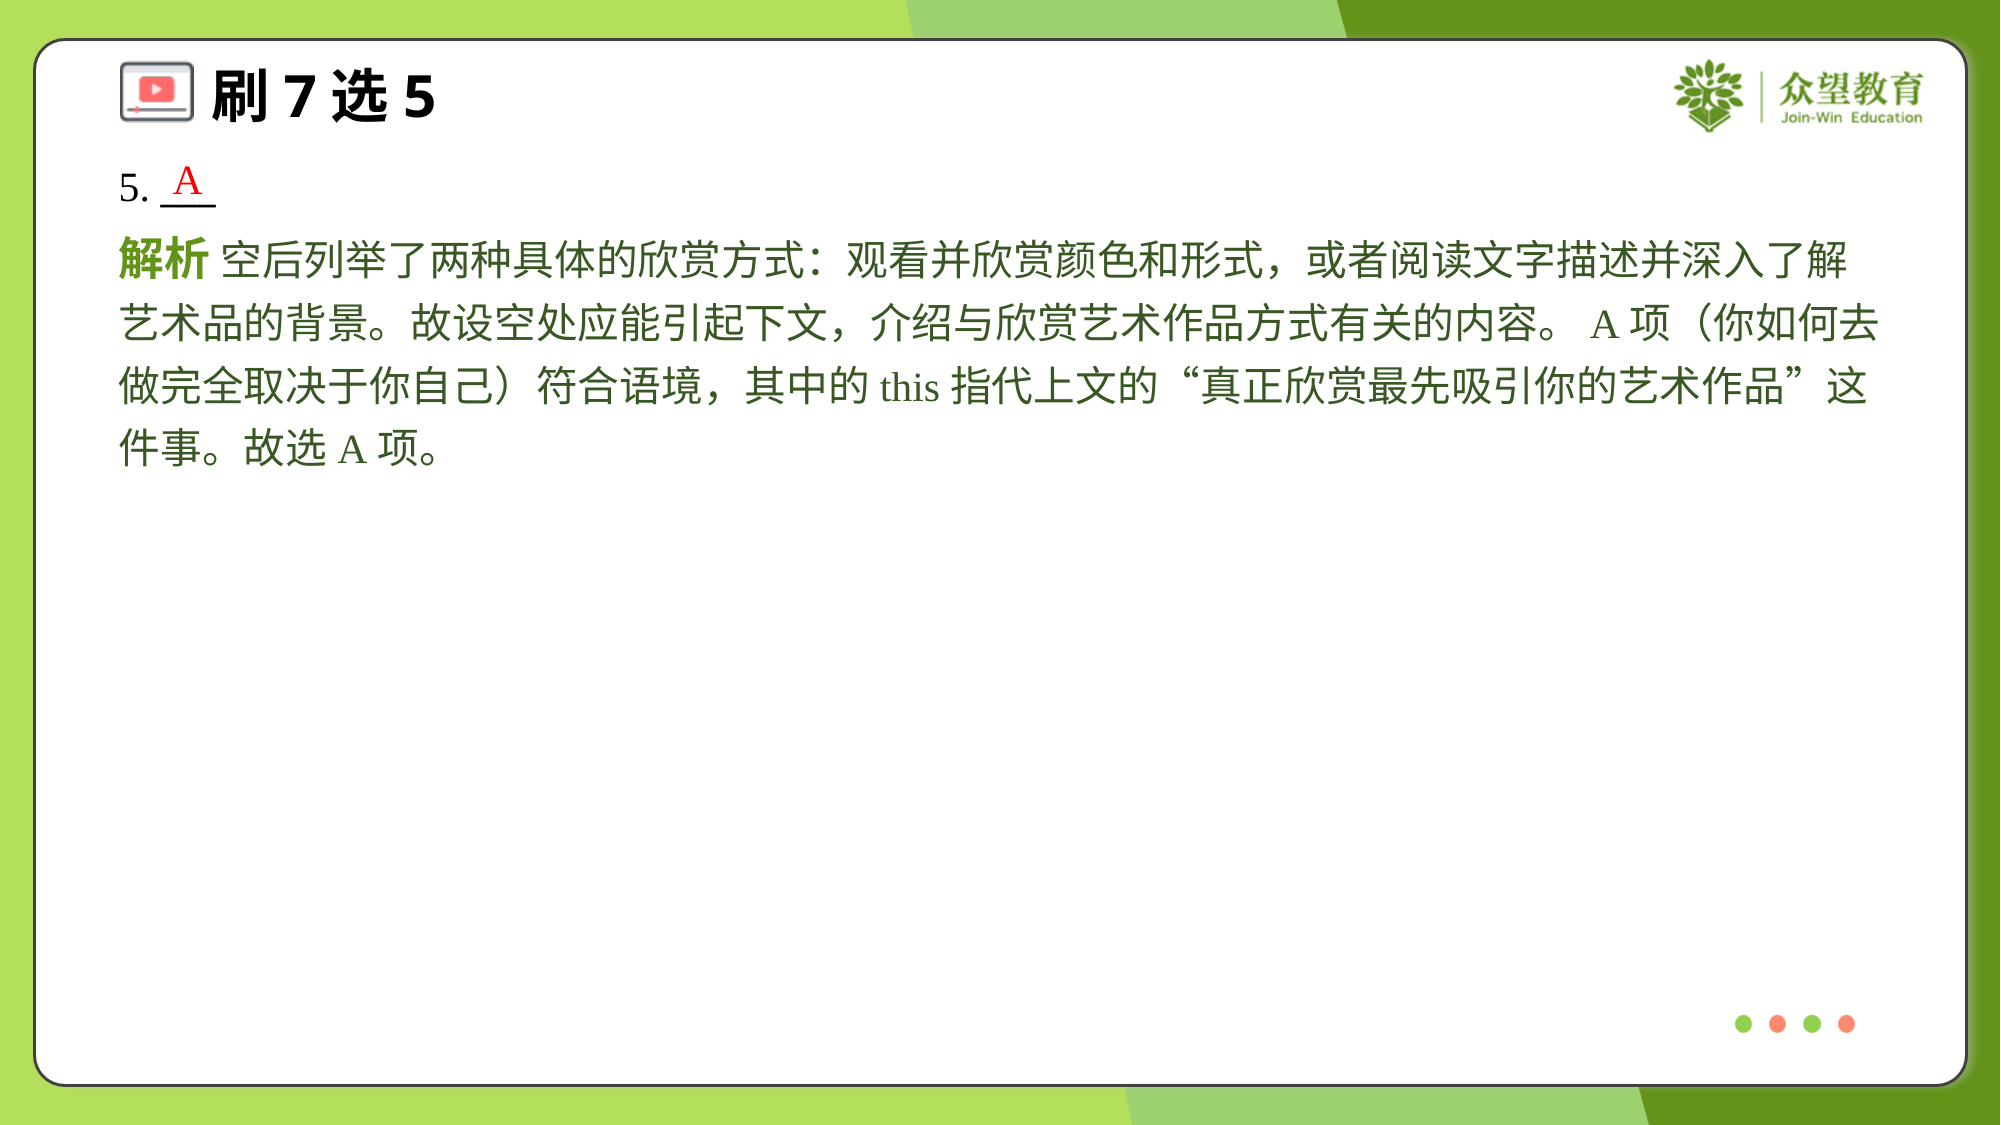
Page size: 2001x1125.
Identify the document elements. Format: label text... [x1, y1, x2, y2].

picture [0, 0, 2000, 1125]
text_box 5. ___ [118, 146, 1883, 204]
text_box A [167, 140, 208, 199]
text_box 解析 空后列举了两种具体的欣赏方式：观看并欣赏颜色和形式，或者阅读文字描述并深入了解艺术品的背景。故设空处应能引起下文，介绍与欣赏艺术作品方式有关的内容。A项（你如何去做完全取决于你自己）符合语境，其中的this指代上文的“真正欣赏最先吸引你的艺术作品”这件事。故选A项。 [118, 215, 1883, 468]
